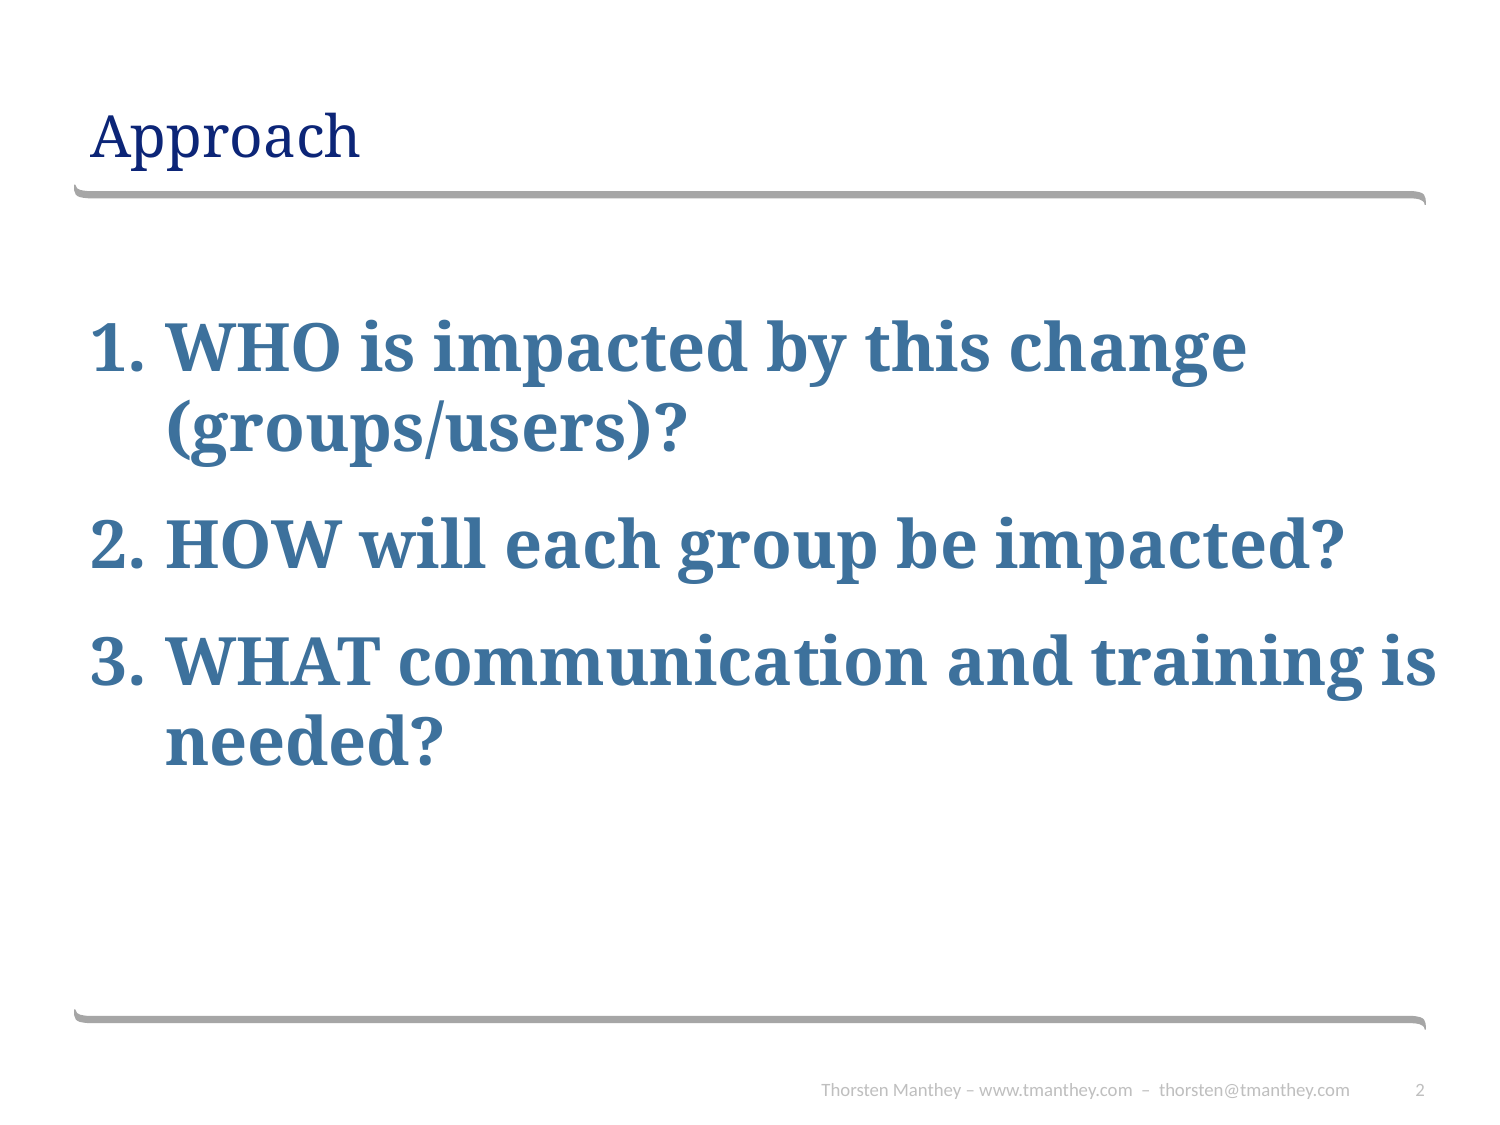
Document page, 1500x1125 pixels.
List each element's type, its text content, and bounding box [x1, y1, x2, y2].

title Approach [75, 11, 1425, 177]
slide_number 2 [1362, 1077, 1425, 1100]
footer Thorsten Manthey – www.tmanthey.com – thorsten@tmanthey.com [512, 1077, 1350, 1100]
list WHO is impacted by this change (groups/users)? HOW will each group be impacted? WHAT communication and training is needed? [75, 296, 1458, 1102]
